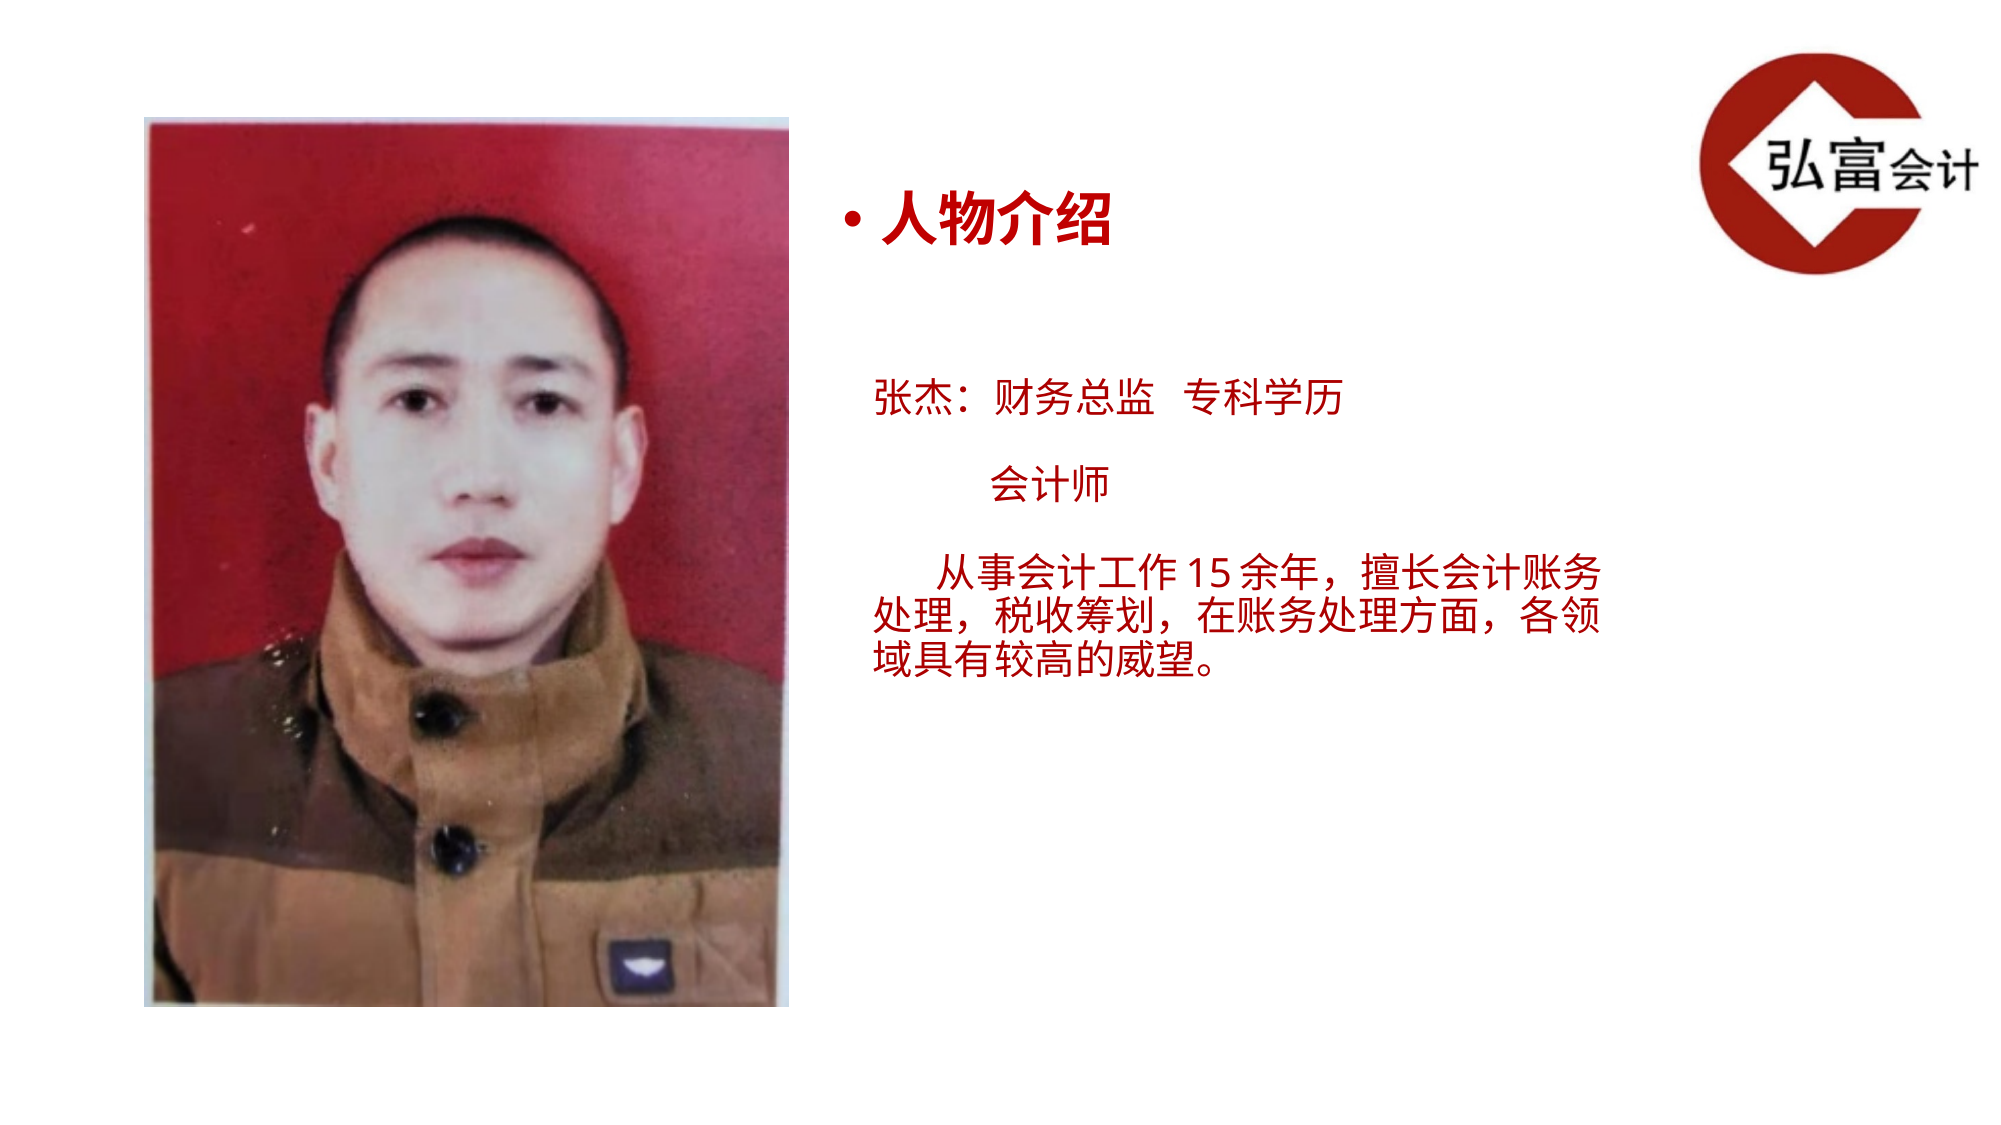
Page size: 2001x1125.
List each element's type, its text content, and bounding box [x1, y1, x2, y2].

picture [1691, 27, 1984, 309]
list 人物介绍 [827, 182, 1731, 353]
picture [144, 117, 789, 1007]
title 张杰：财务总监 专科学历 会计师 从事会计工作15余年，擅长会计账务处理，税收筹划，在账务处理方面，各领域具有较高的威望。 [857, 368, 1629, 802]
